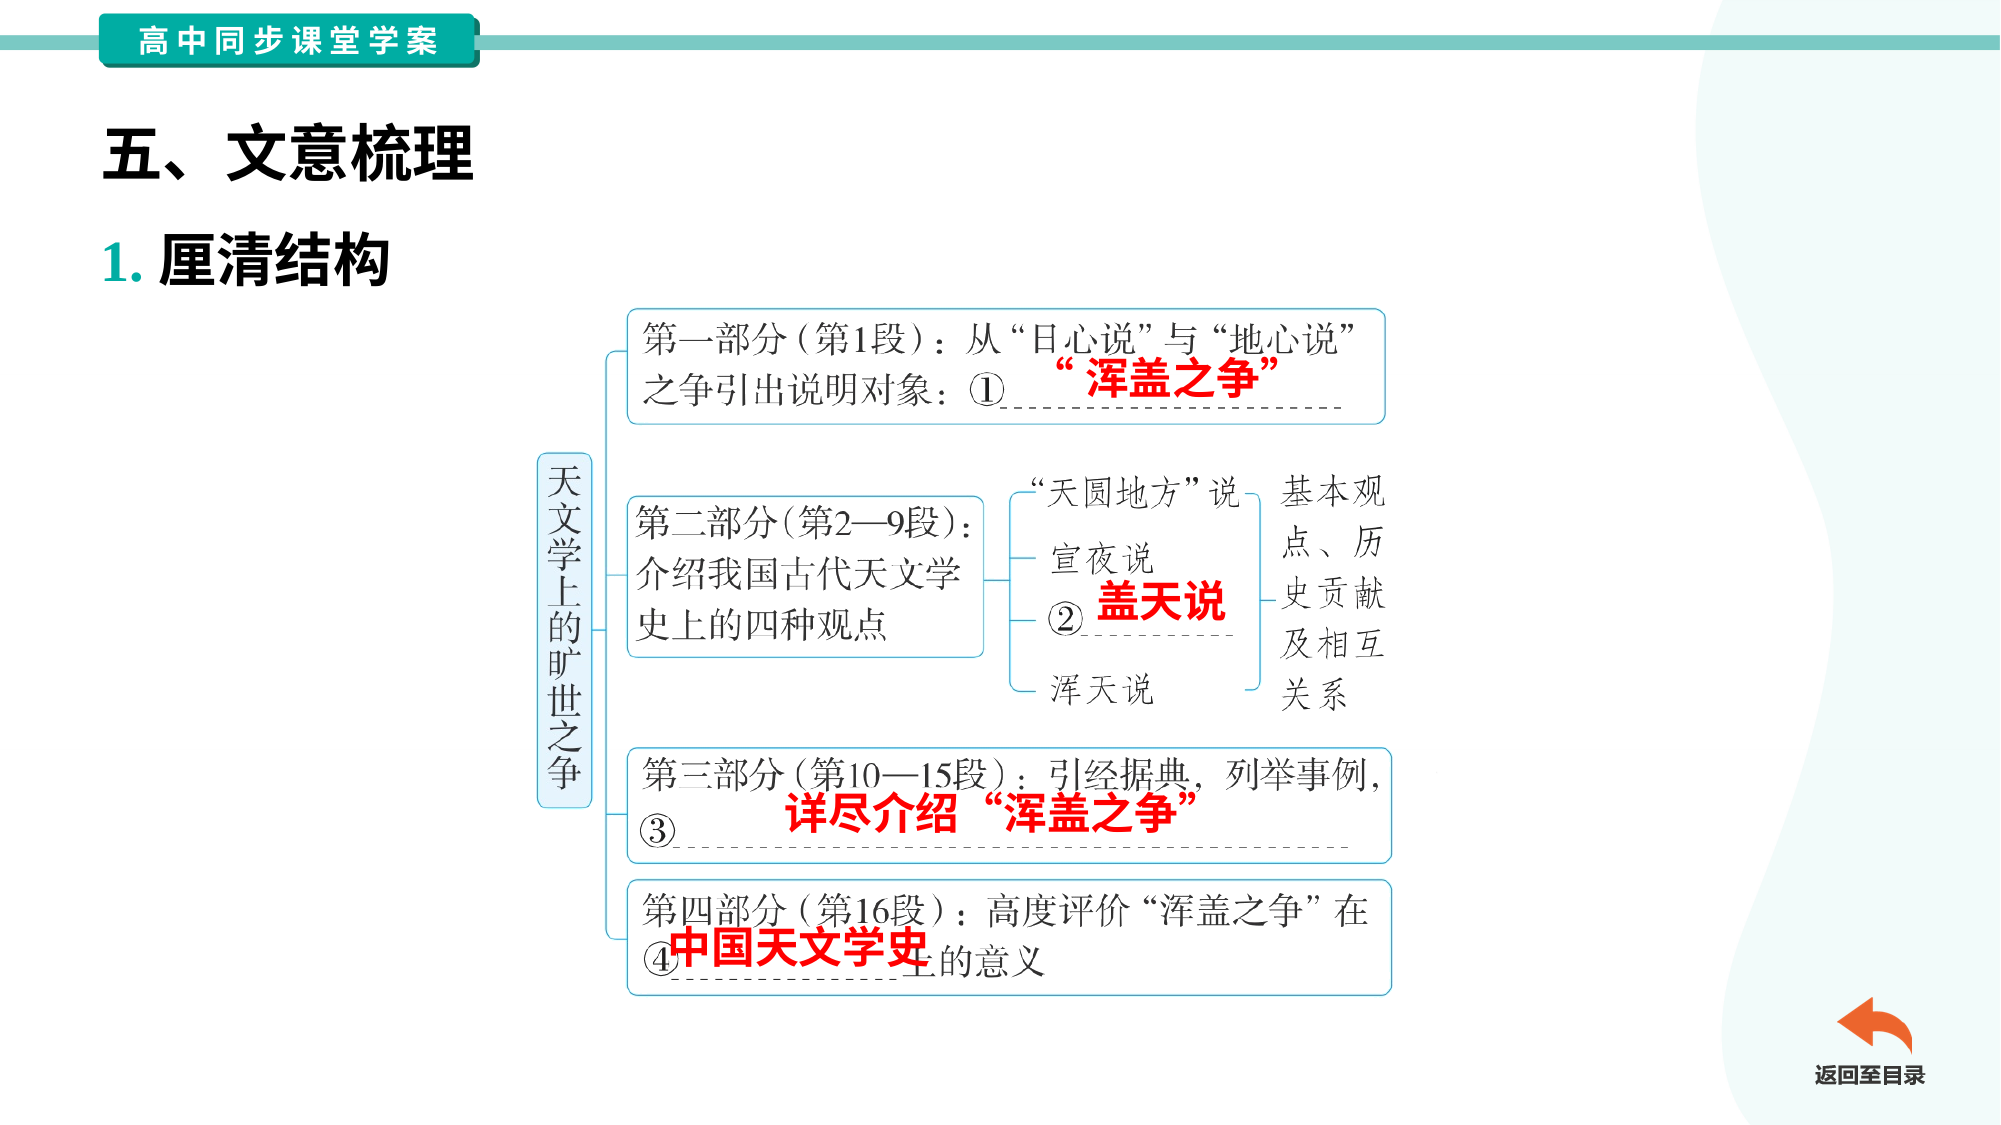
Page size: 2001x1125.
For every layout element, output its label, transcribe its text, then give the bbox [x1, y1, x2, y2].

text_box 1.厘清结构 [100, 188, 1899, 282]
text_box 五、文意梳理 [100, 76, 1899, 177]
picture [0, 0, 2000, 1125]
